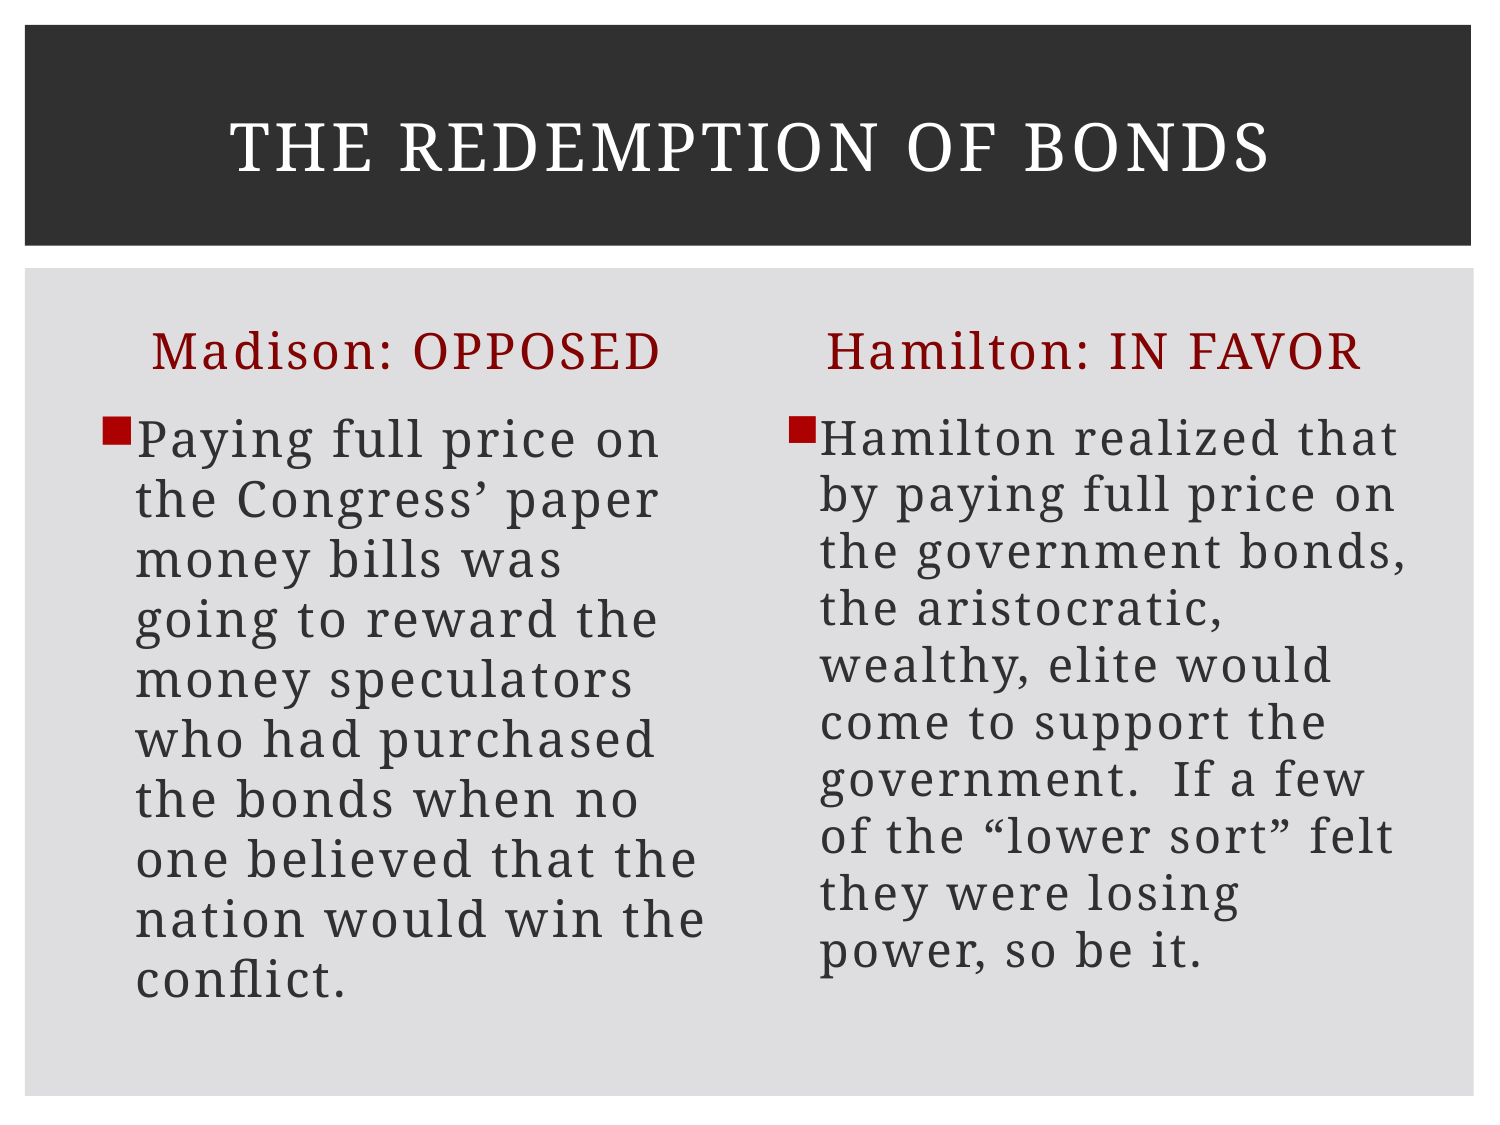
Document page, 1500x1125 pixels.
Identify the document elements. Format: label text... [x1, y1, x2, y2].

list Madison: OPPOSED [75, 282, 738, 388]
list Paying full price on the Congress’ paper money bills was going to reward the money speculators who had purchased the bonds when no one believed that the nation would win the conflict. [75, 399, 738, 1005]
list Hamilton: IN FAVOR [761, 282, 1425, 388]
list Hamilton realized that by paying full price on the government bonds, the aristocratic, wealthy, elite would come to support the government. If a few of the “lower sort” felt they were losing power, so be it. [761, 399, 1425, 1005]
title The Redemption of Bonds [62, 58, 1438, 232]
